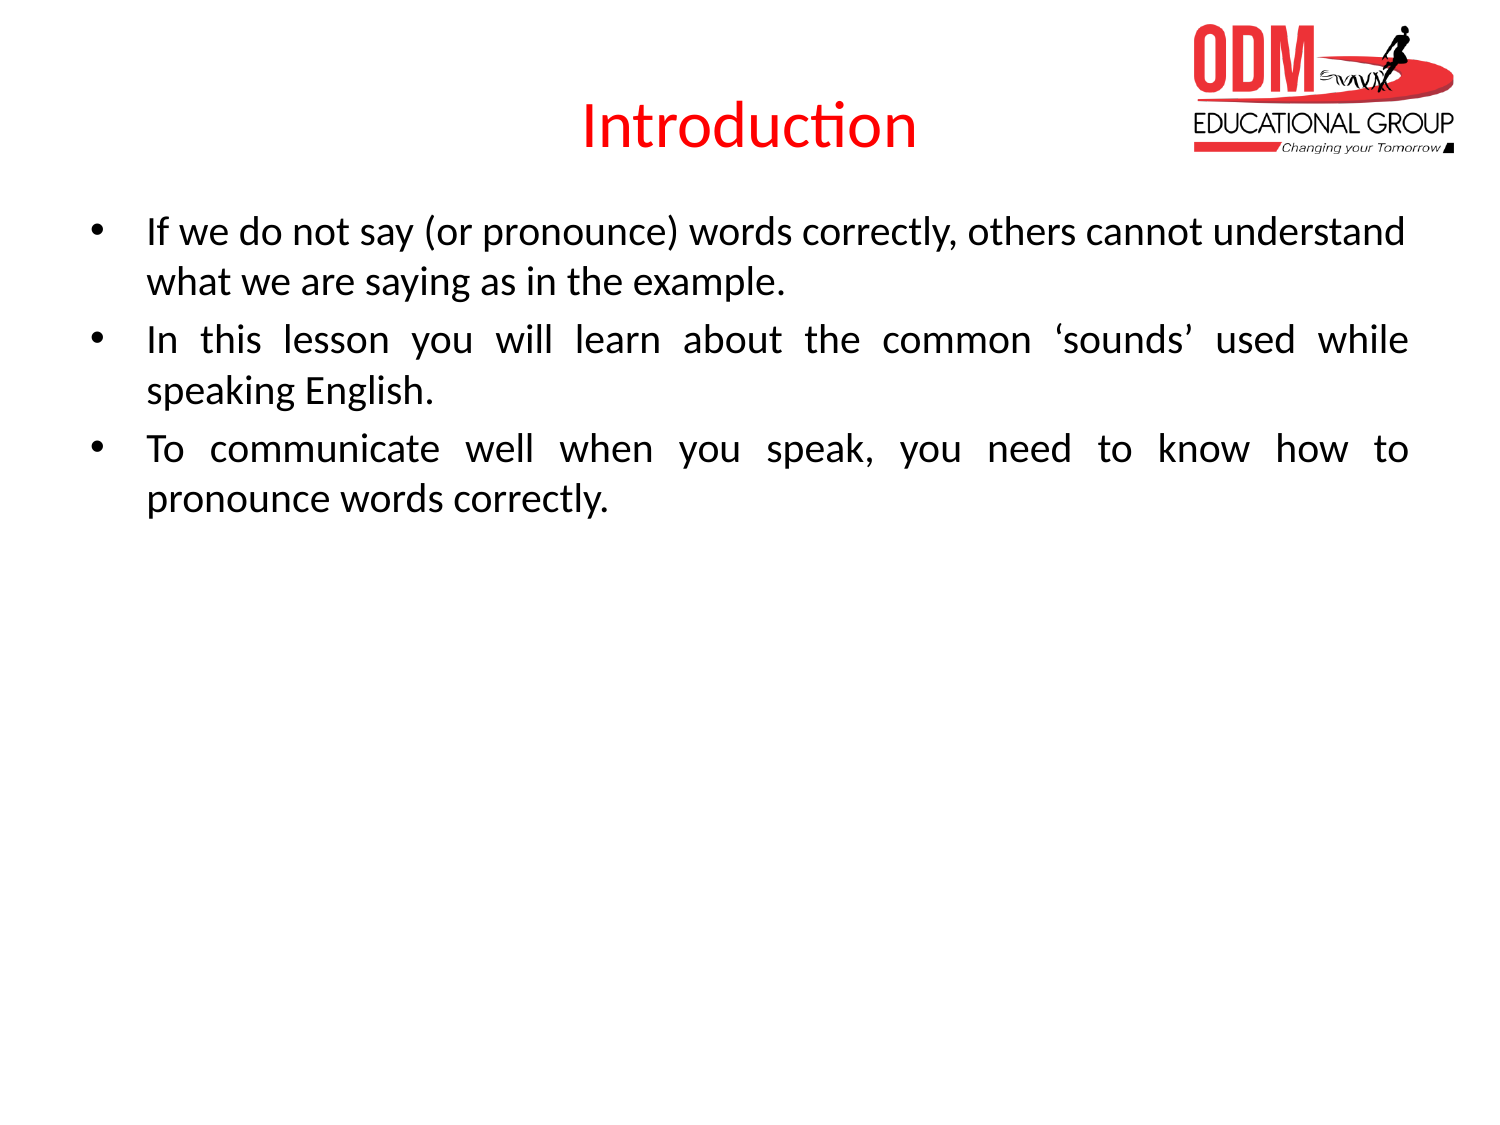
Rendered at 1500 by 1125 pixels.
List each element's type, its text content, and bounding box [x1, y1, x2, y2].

list If we do not say (or pronounce) words correctly, others cannot understand what we are saying as in the example. In this lesson you will learn about the common ‘sounds’ used while speaking English. To communicate well when you speak, you need to know how to pronounce words correctly. [75, 196, 1425, 1005]
title Introduction [75, 45, 1425, 196]
picture [1194, 24, 1454, 154]
